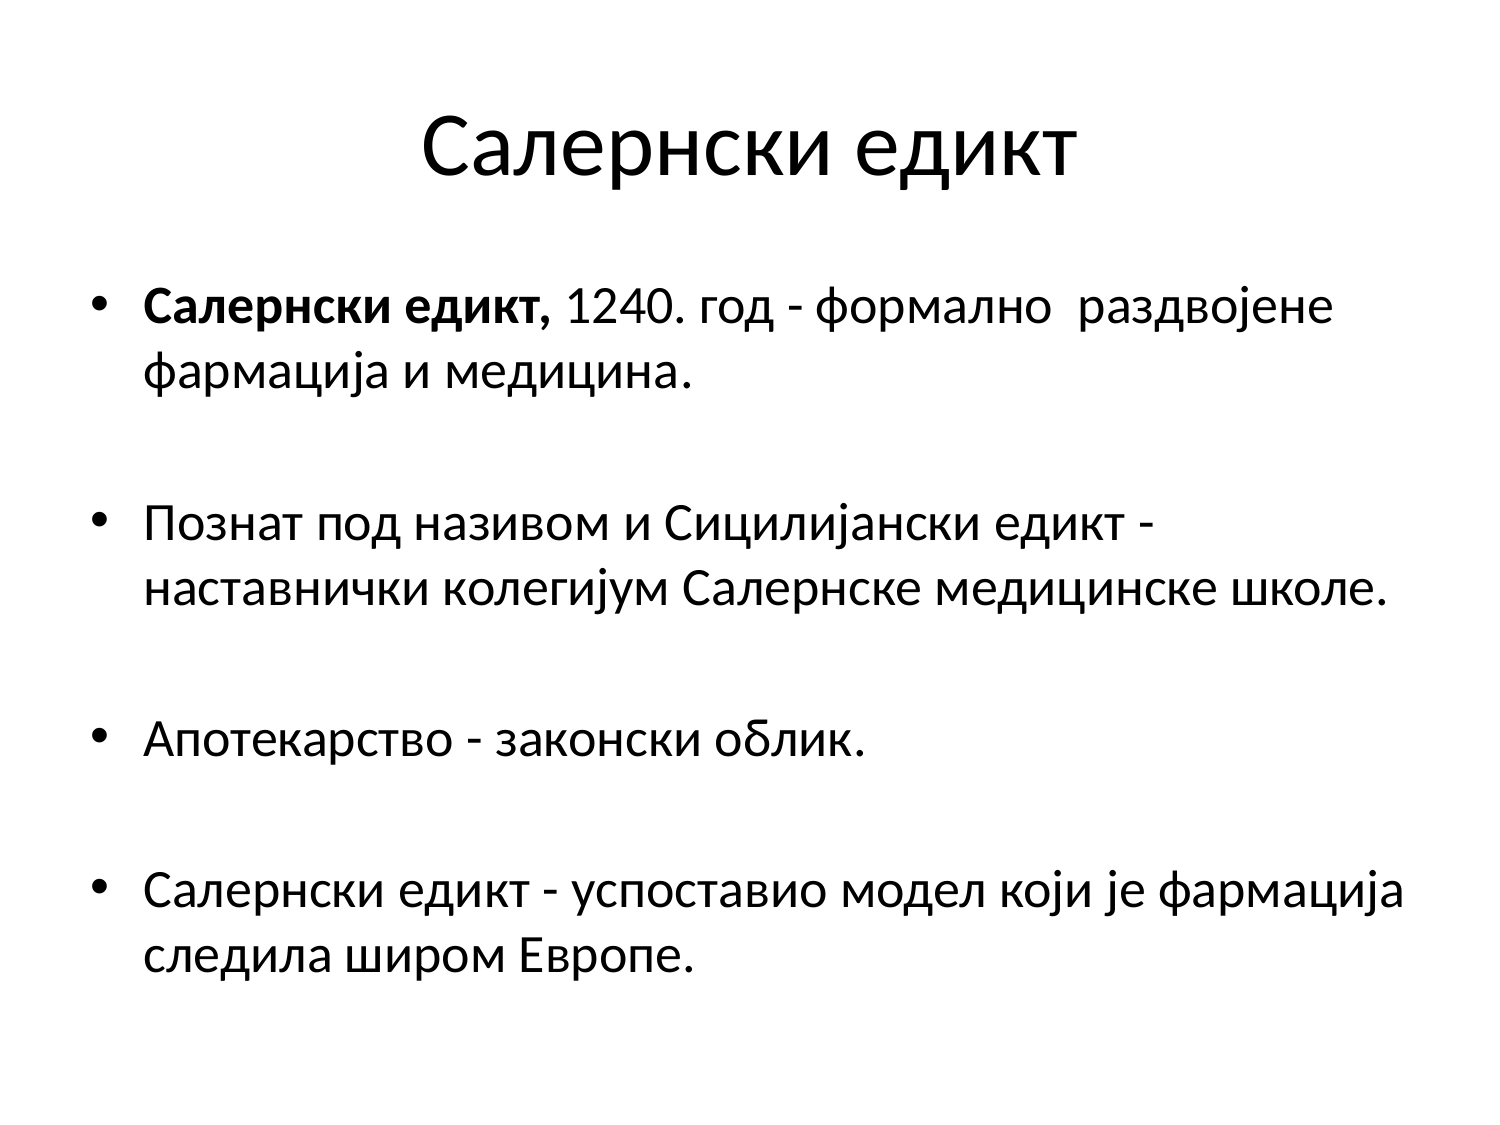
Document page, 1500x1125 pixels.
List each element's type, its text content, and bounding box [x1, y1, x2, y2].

title Салернски едикт [75, 45, 1425, 233]
list Салернски едикт, 1240. год - формално раздвојене фармација и медицина. Познат под називом и Сицилијански едикт - наставнички колегијум Салернске медицинске школе. Апотекарство - законски облик. Салернски едикт - успоставио модел који је фармација следила широм Европе. [75, 262, 1425, 1005]
